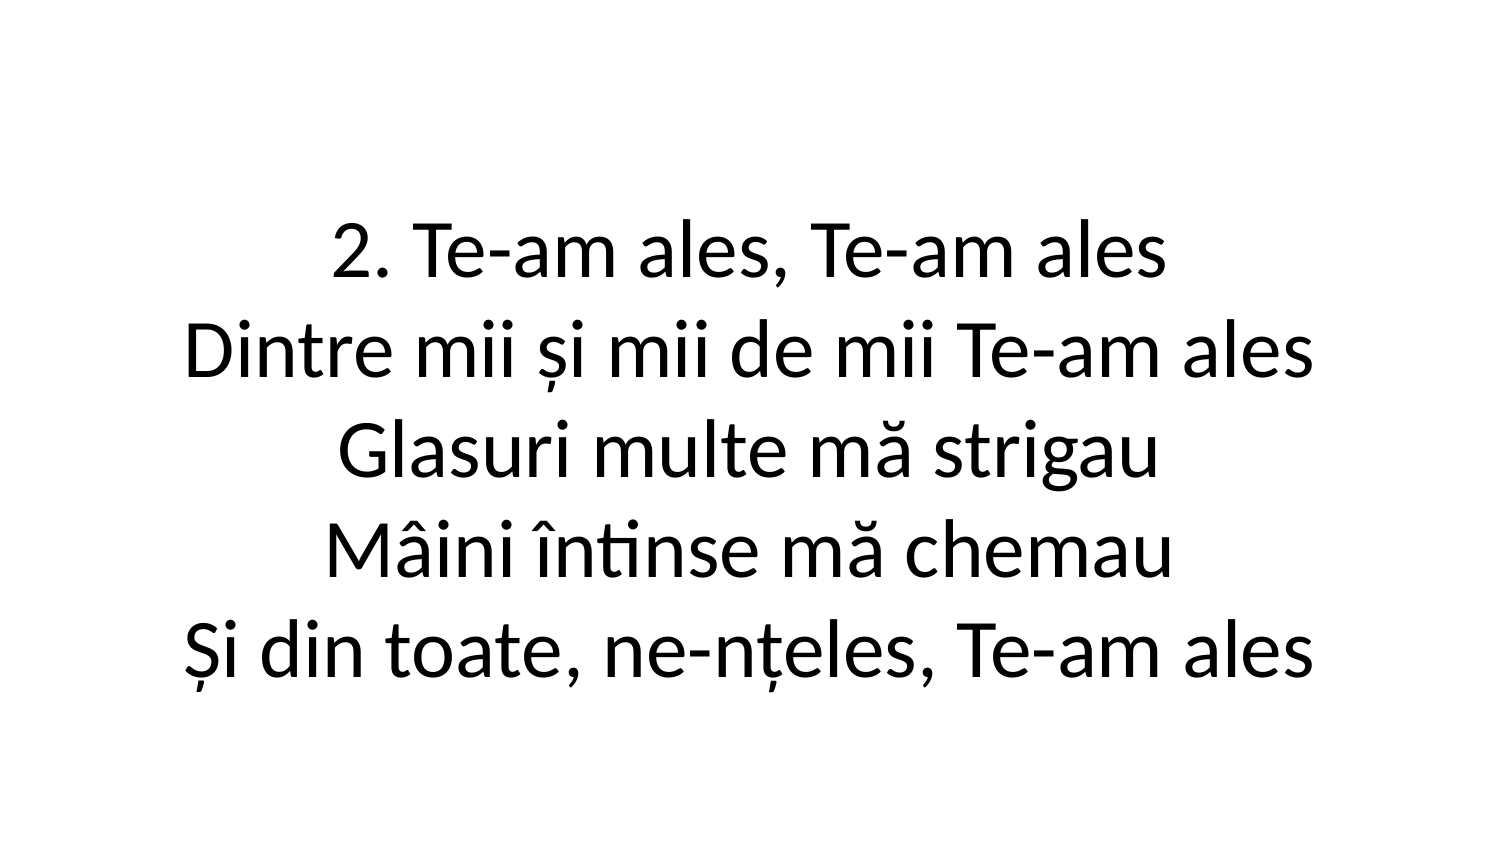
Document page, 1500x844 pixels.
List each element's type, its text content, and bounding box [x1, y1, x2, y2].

text_box 2. Te-am ales, Te-am ales Dintre mii și mii de mii Te-am ales Glasuri multe mă strigau Mâini întinse mă chemau Și din toate, ne-nțeles, Te-am ales [168, 142, 1332, 702]
